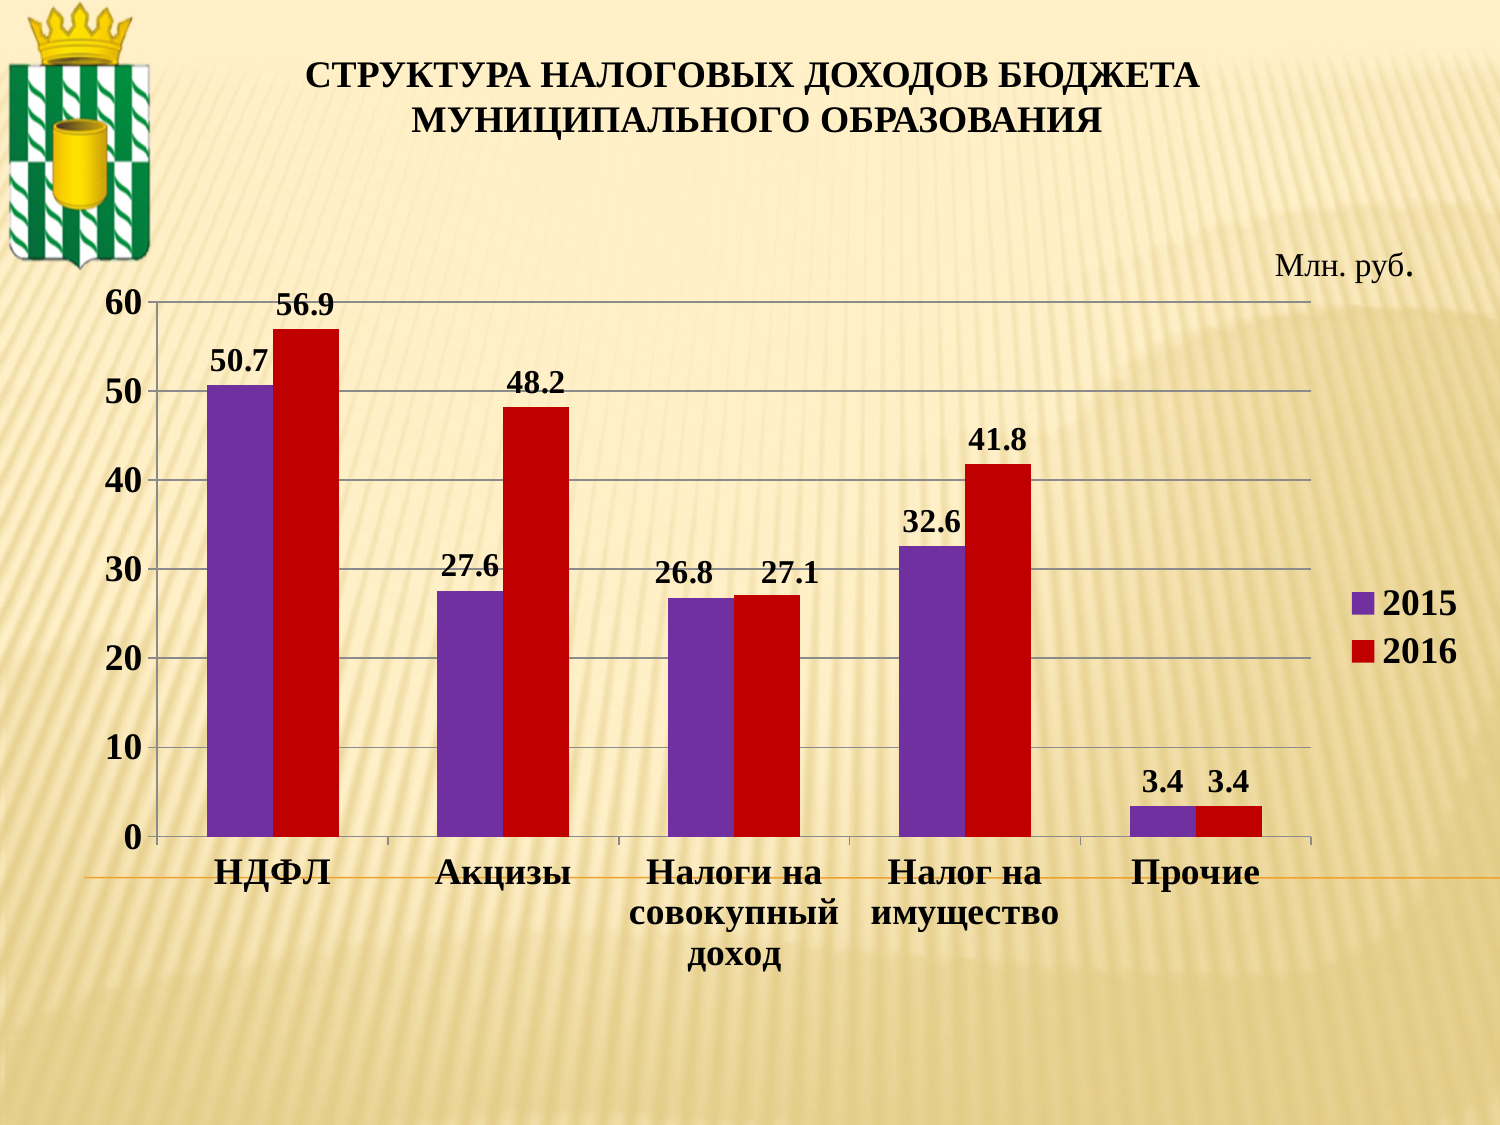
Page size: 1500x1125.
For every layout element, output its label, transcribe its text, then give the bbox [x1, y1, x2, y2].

title СТРУКТУРА НАЛОГОВЫХ ДОХОДОВ БЮДЖЕТА МУНИЦИПАЛЬНОГО ОБРАЗОВАНИЯ [162, 42, 1450, 185]
chart [76, 266, 1483, 988]
picture [4, 0, 153, 271]
text_box Млн. руб. [1260, 231, 1430, 265]
